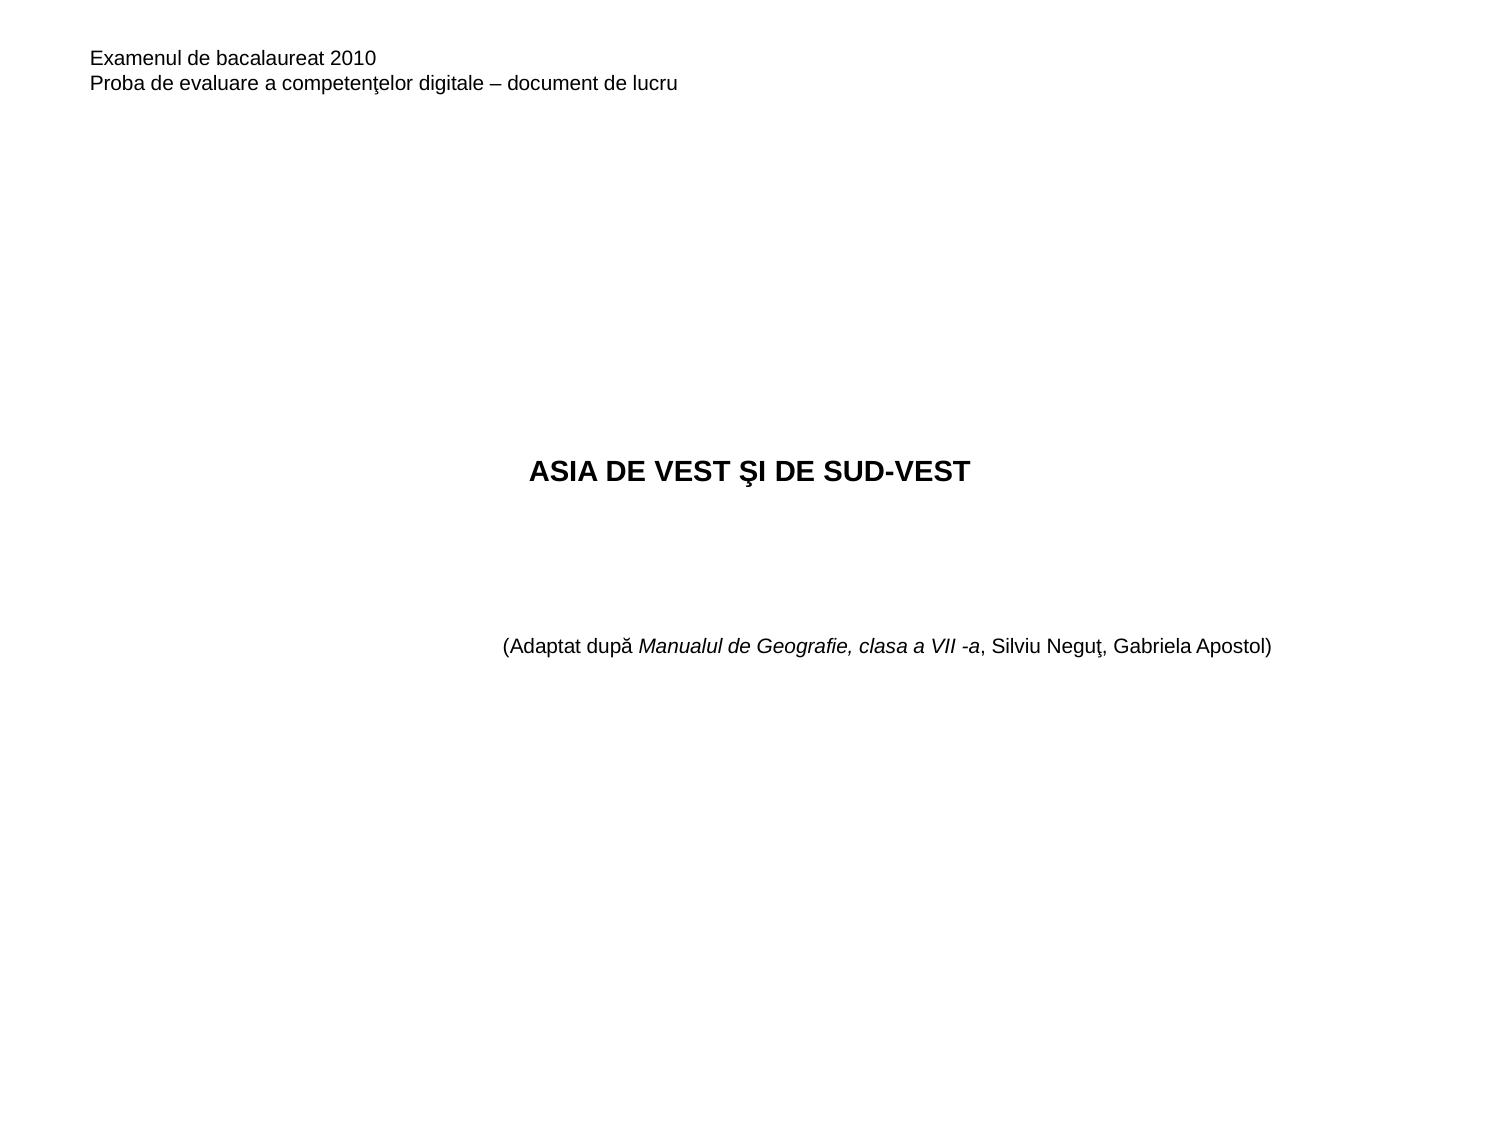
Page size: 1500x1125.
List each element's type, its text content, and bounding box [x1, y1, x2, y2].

subtitle (Adaptat după Manualul de Geografie, clasa a VII -a, Silviu Neguţ, Gabriela Apostol) [362, 624, 1413, 838]
title ASIA DE VEST ŞI DE SUD-VEST [112, 349, 1388, 591]
text_box Examenul de bacalaureat 2010 Proba de evaluare a competenţelor digitale – document de lucru [75, 37, 1388, 103]
